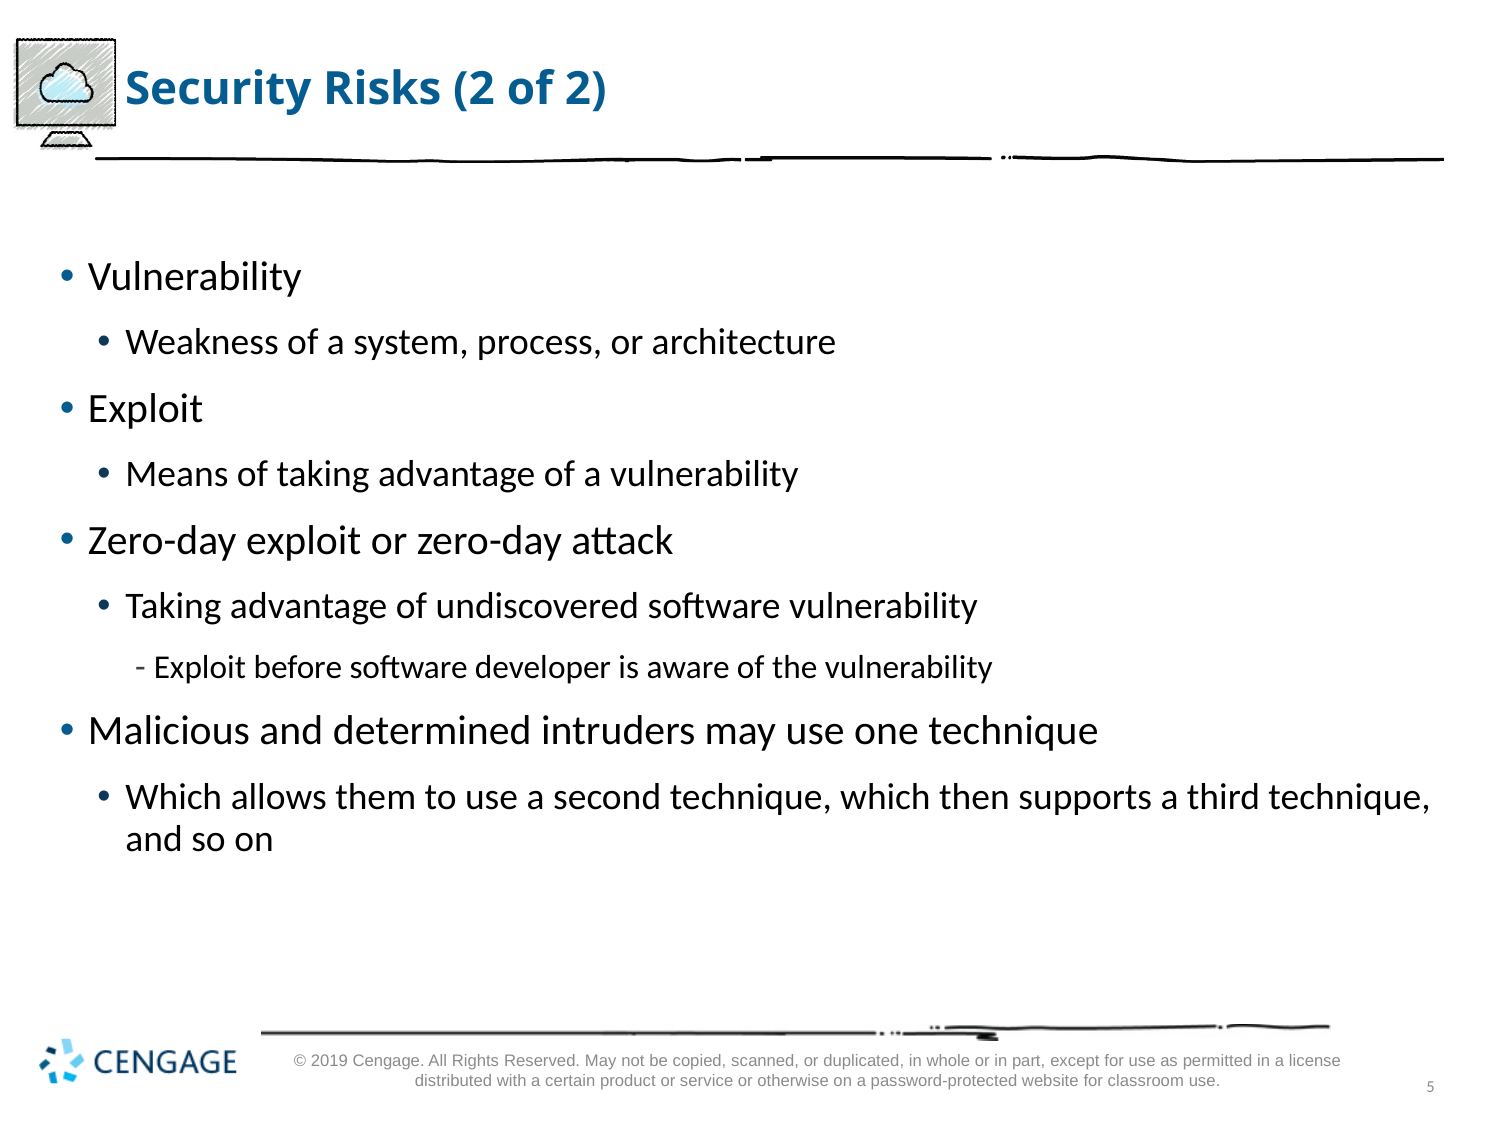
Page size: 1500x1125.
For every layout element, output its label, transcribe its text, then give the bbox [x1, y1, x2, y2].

picture [95, 155, 1444, 163]
list Vulnerability Weakness of a system, process, or architecture Exploit Means of taking advantage of a vulnerability Zero-day exploit or zero-day attack Taking advantage of undiscovered software vulnerability Exploit before software developer is aware of the vulnerability Malicious and determined intruders may use one technique Which allows them to use a second technique, which then supports a third technique, and so on [59, 252, 1441, 867]
picture [13, 36, 117, 151]
footer © 2019 Cengage. All Rights Reserved. May not be copied, scanned, or duplicated, in whole or in part, except for use as permitted in a license distributed with a certain product or service or otherwise on a password-protected website for classroom use. [262, 1050, 1375, 1091]
picture [261, 1024, 1331, 1041]
title Security Risks (2 of 2) [125, 66, 1442, 116]
picture [19, 1025, 249, 1096]
